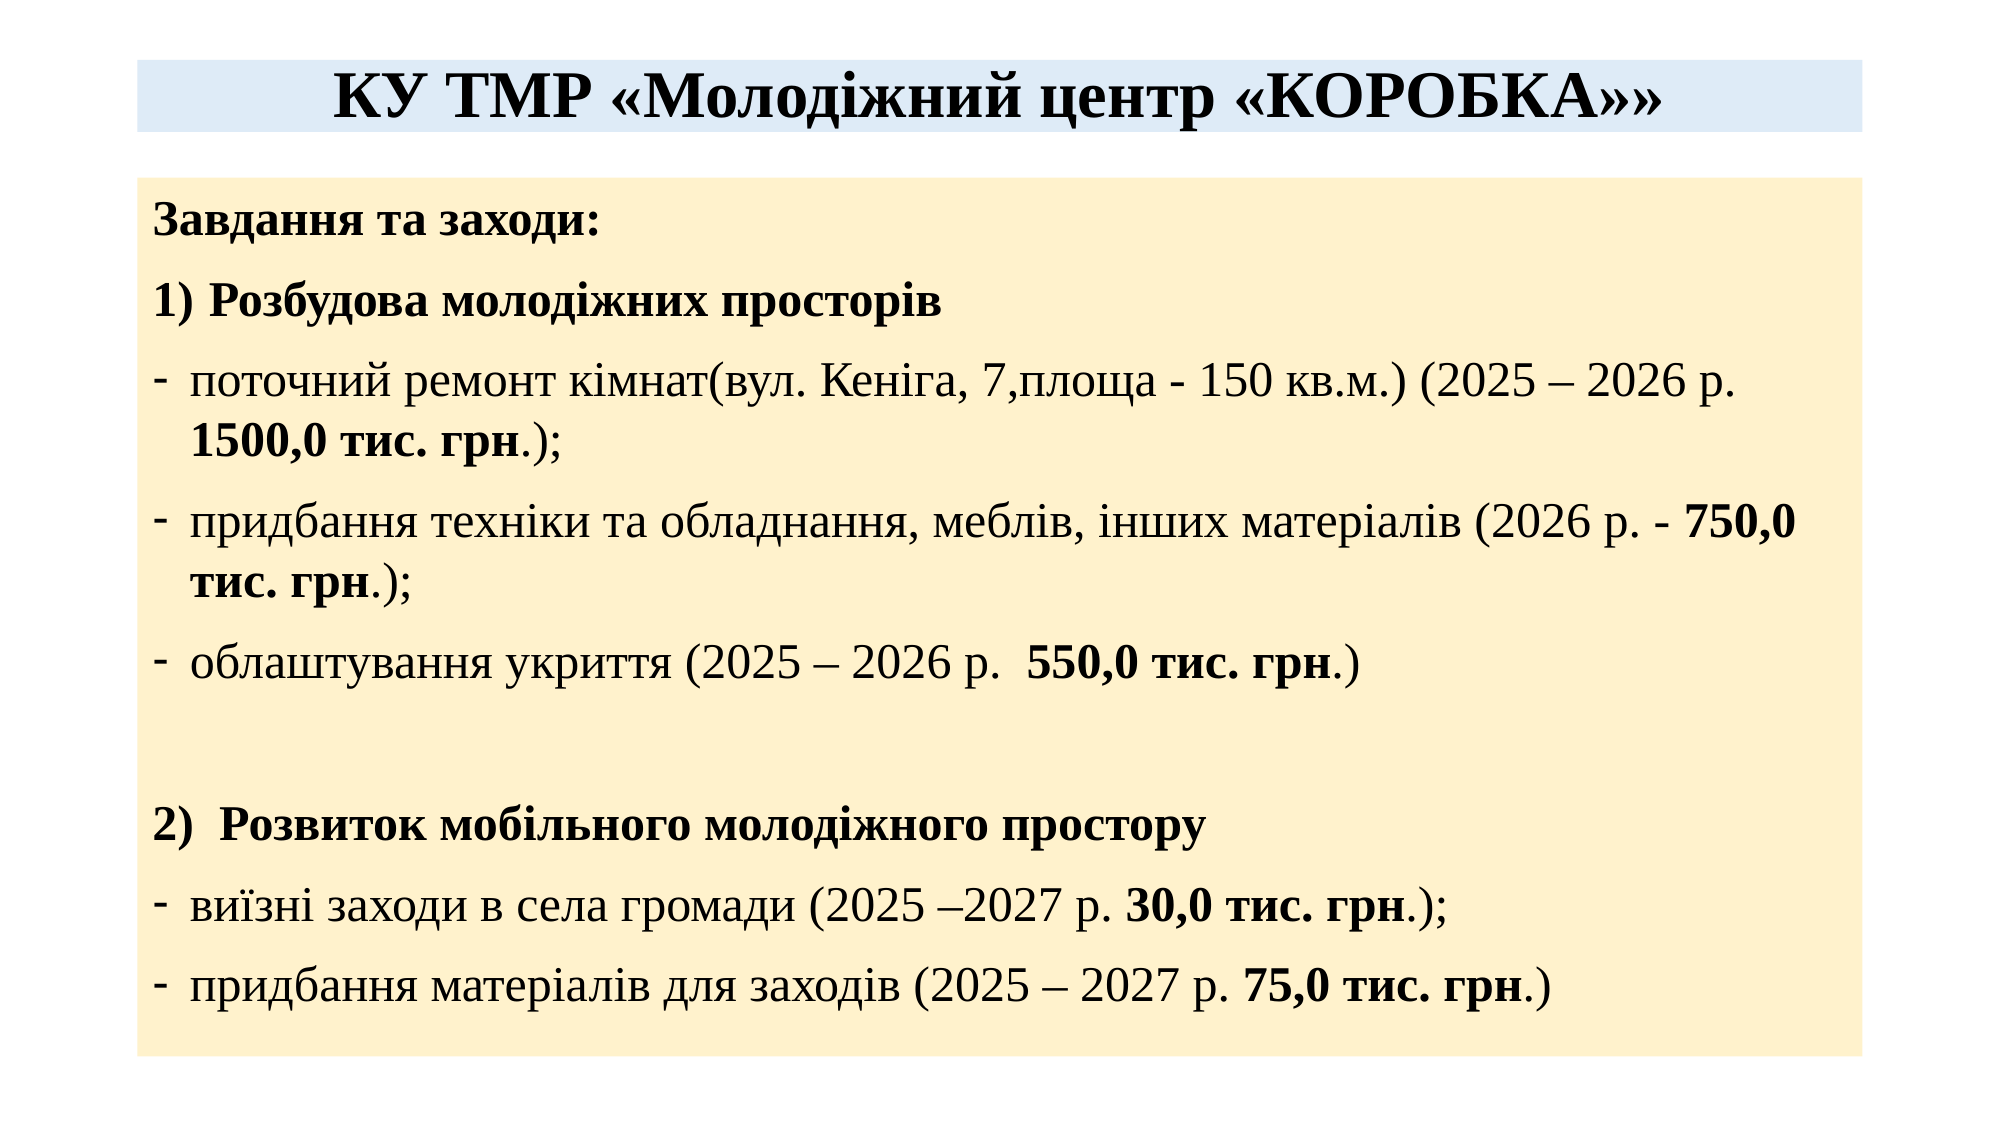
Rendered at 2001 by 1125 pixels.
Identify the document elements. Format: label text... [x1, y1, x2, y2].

title КУ ТМР «Молодіжний центр «КОРОБКА»» [137, 59, 1863, 132]
list Завдання та заходи: Розбудова молодіжних просторів поточний ремонт кімнат(вул. Кеніга, 7,площа - 150 кв.м.) (2025 – 2026 р. 1500,0 тис. грн.); придбання техніки та обладнання, меблів, інших матеріалів (2026 р. - 750,0 тис. грн.); облаштування укриття (2025 – 2026 р. 550,0 тис. грн.) 2) Розвиток мобільного молодіжного простору виїзні заходи в села громади (2025 –2027 р. 30,0 тис. грн.); придбання матеріалів для заходів (2025 – 2027 р. 75,0 тис. грн.) [137, 177, 1863, 1057]
